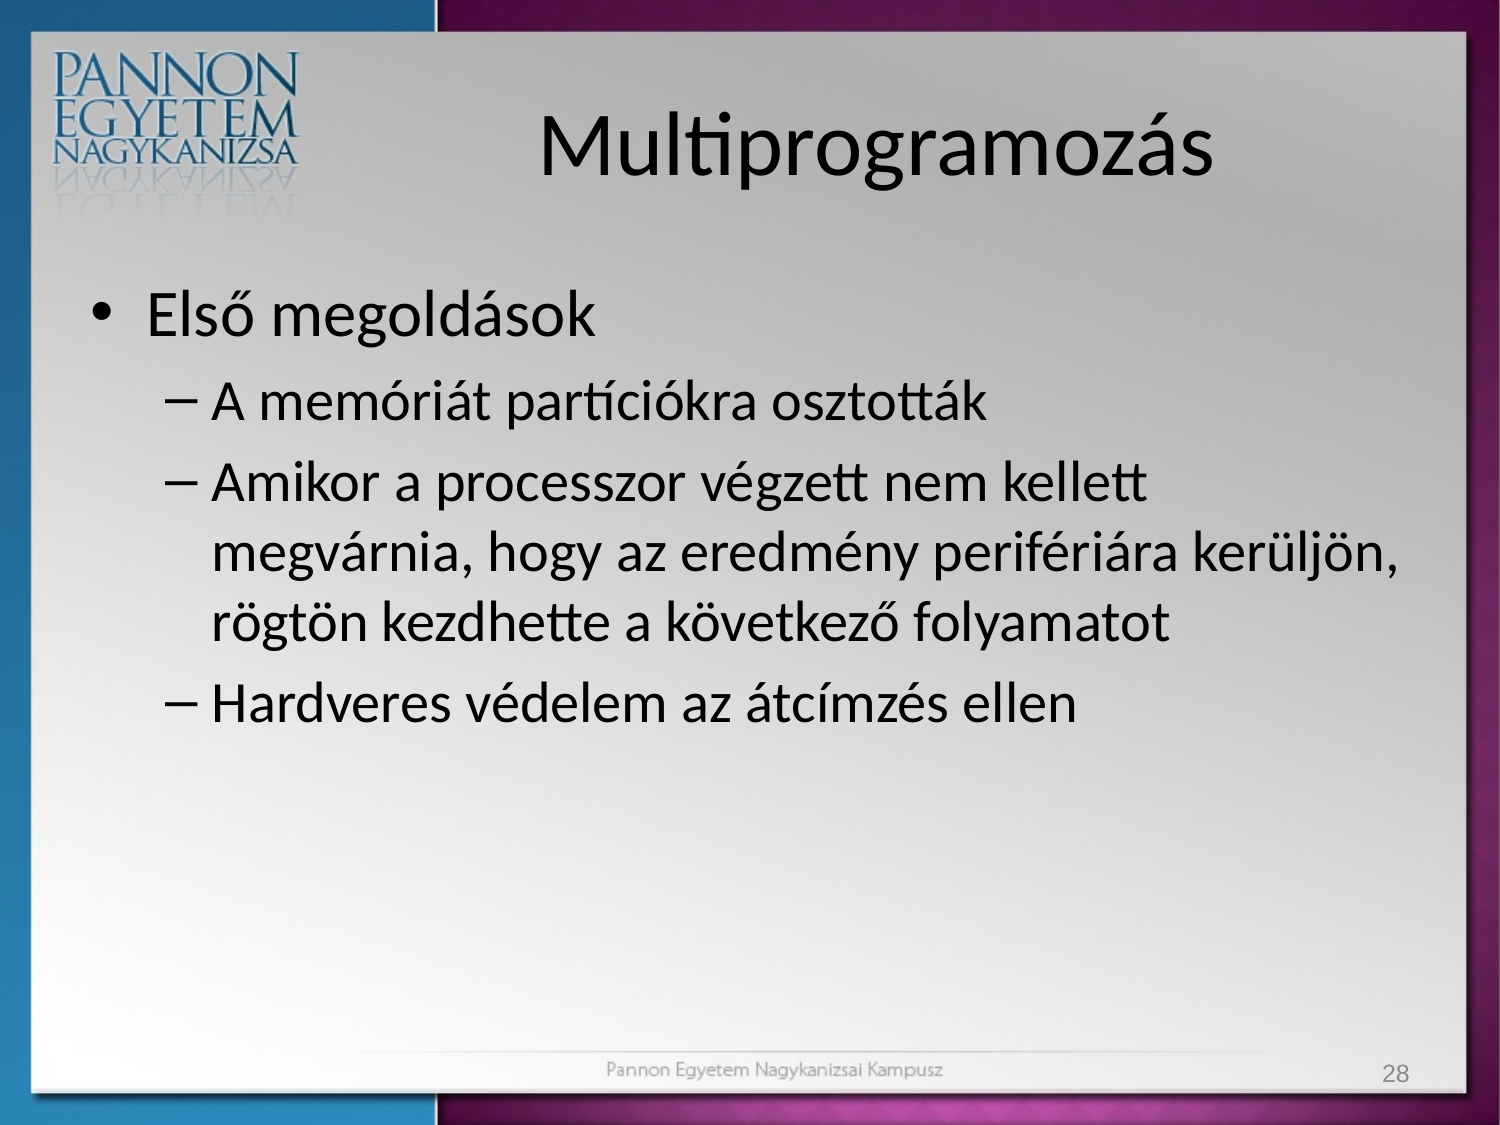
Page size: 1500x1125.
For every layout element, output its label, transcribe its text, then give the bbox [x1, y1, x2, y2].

slide_number 28 [1074, 1042, 1425, 1103]
title Multiprogramozás [328, 45, 1425, 233]
list Első megoldások A memóriát partíciókra osztották Amikor a processzor végzett nem kellett megvárnia, hogy az eredmény perifériára kerüljön, rögtön kezdhette a következő folyamatot Hardveres védelem az átcímzés ellen [75, 262, 1425, 1038]
picture [0, 0, 1500, 1125]
